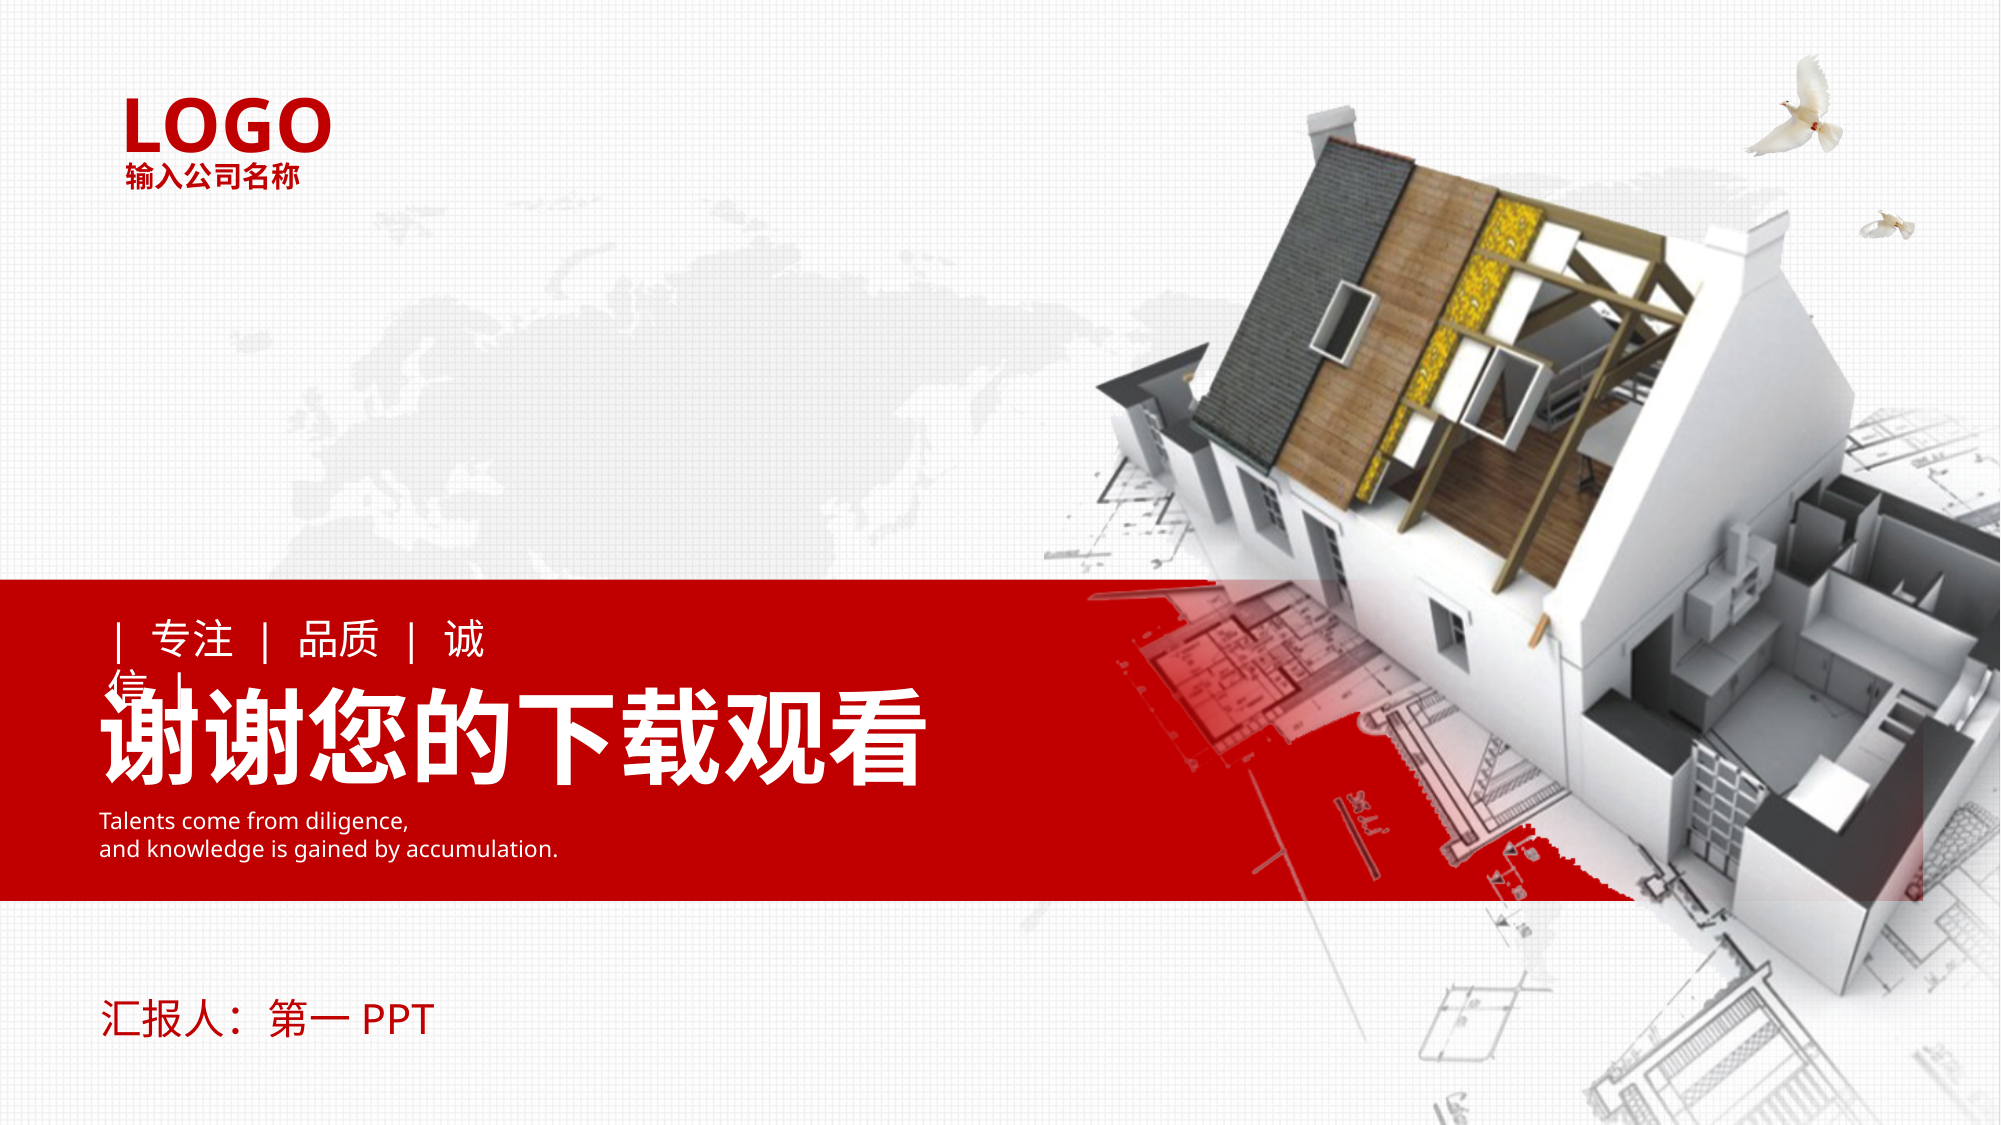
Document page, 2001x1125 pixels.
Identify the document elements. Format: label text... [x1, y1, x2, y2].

picture [0, 0, 2001, 1125]
text_box 汇报人：第一PPT [85, 985, 450, 1050]
text_box 谢谢您的下载观看 [83, 664, 1044, 805]
text_box | 专注 | 品质 | 诚信 | [92, 605, 541, 721]
text_box 输入公司名称 [110, 150, 339, 201]
text_box Talents come from diligence, and knowledge is gained by accumulation. [84, 799, 884, 869]
text_box LOGO [105, 69, 351, 175]
text_box [0, 579, 1044, 902]
